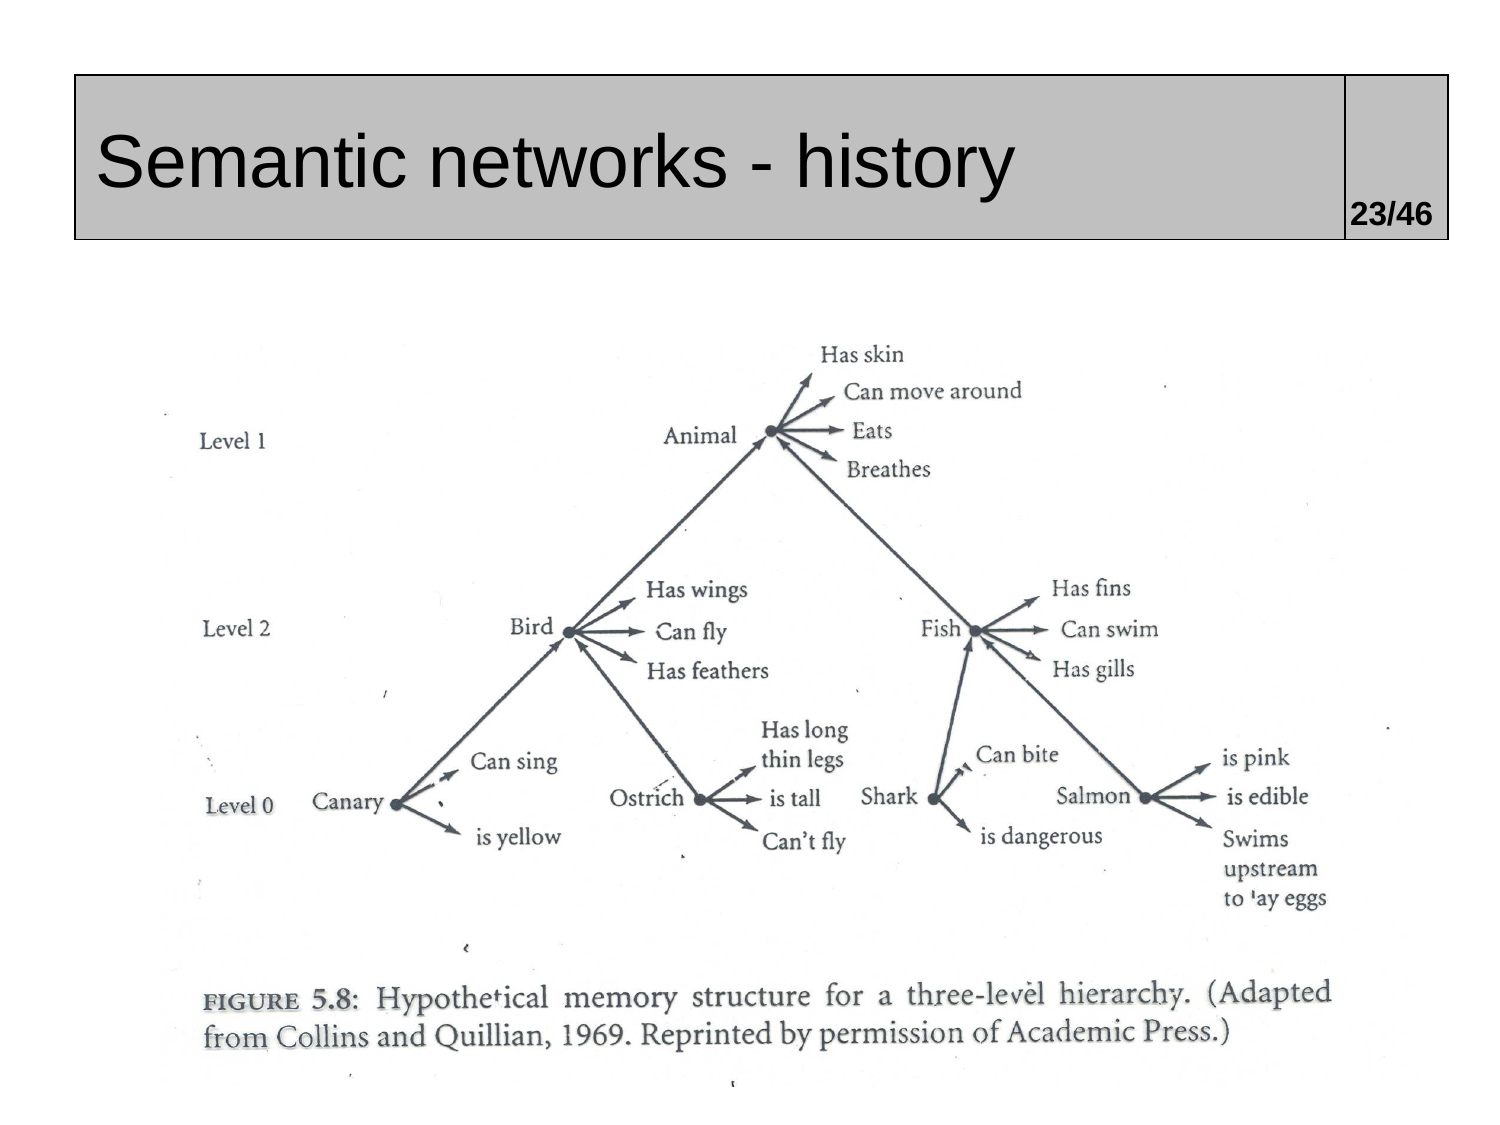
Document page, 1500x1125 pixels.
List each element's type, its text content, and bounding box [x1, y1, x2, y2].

slide_number 23/46 [1346, 74, 1449, 240]
picture [159, 343, 1424, 1087]
title Semantic networks - history [74, 74, 1346, 240]
